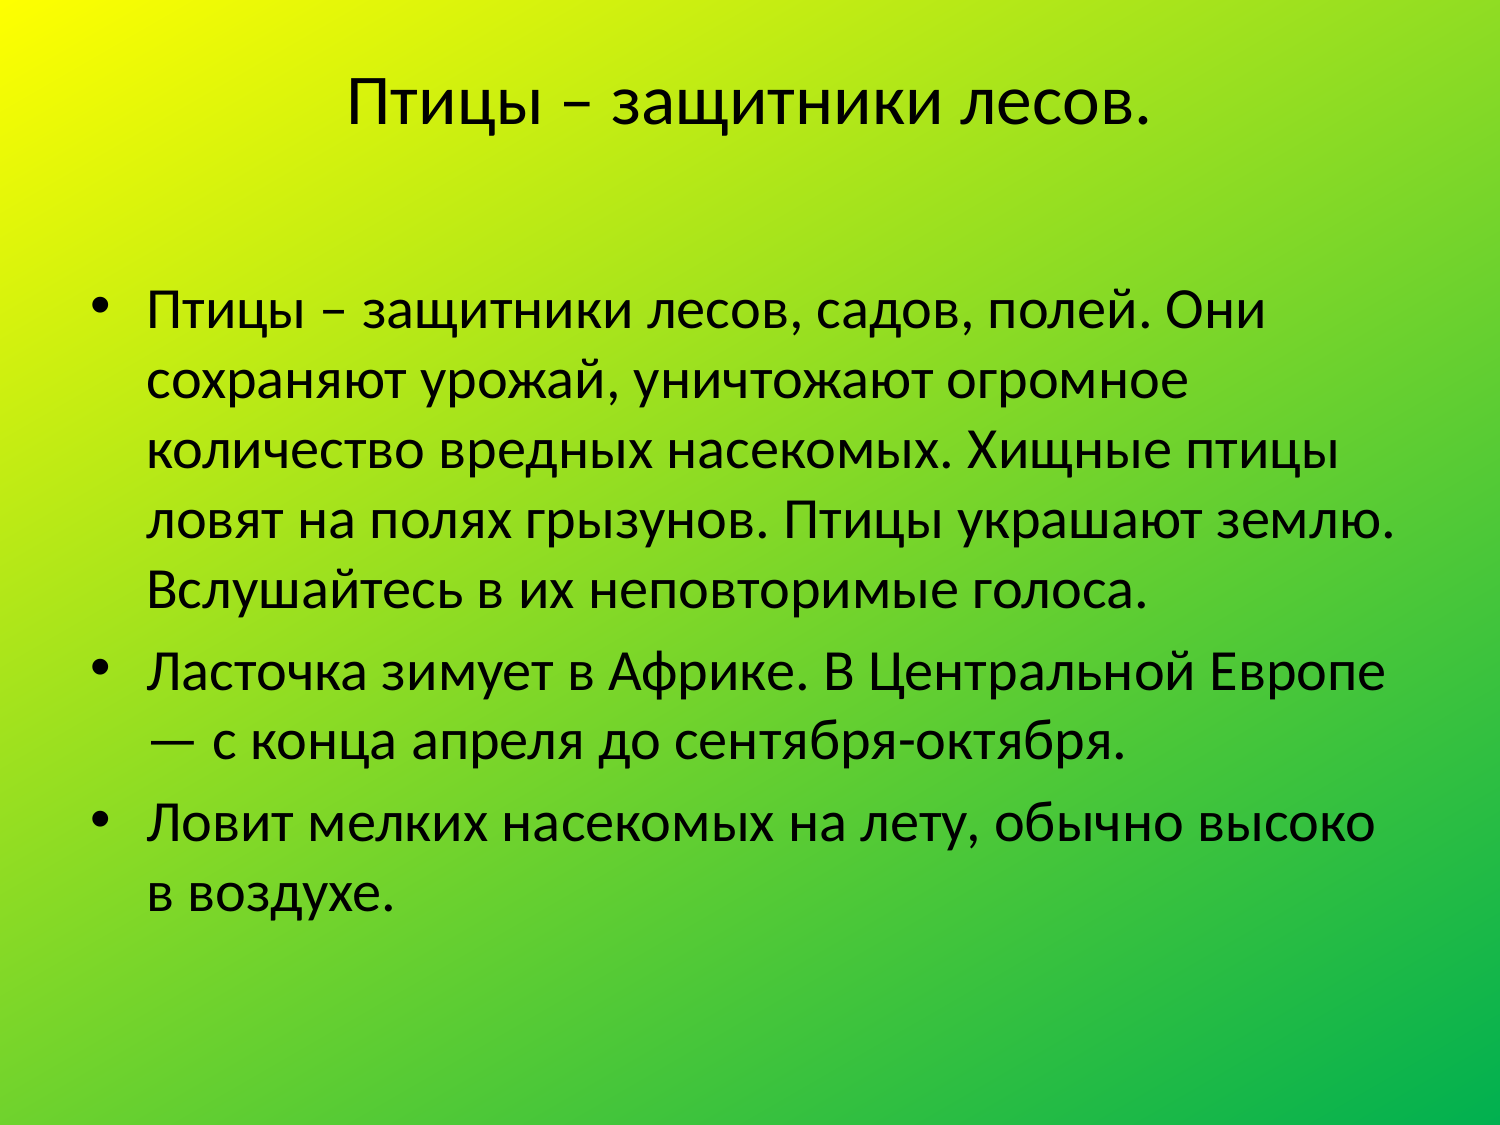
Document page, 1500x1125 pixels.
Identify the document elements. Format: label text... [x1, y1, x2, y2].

list Птицы – защитники лесов, садов, полей. Они сохраняют урожай, уничтожают огромное количество вредных насекомых. Хищные птицы ловят на полях грызунов. Птицы украшают землю. Вслушайтесь в их неповторимые голоса. Ласточка зимует в Африке. В Центральной Европе — с конца апреля до сентября-октября. Ловит мелких насекомых на лету, обычно высоко в воздухе. [75, 262, 1425, 1005]
title Птицы – защитники лесов. [75, 45, 1425, 233]
